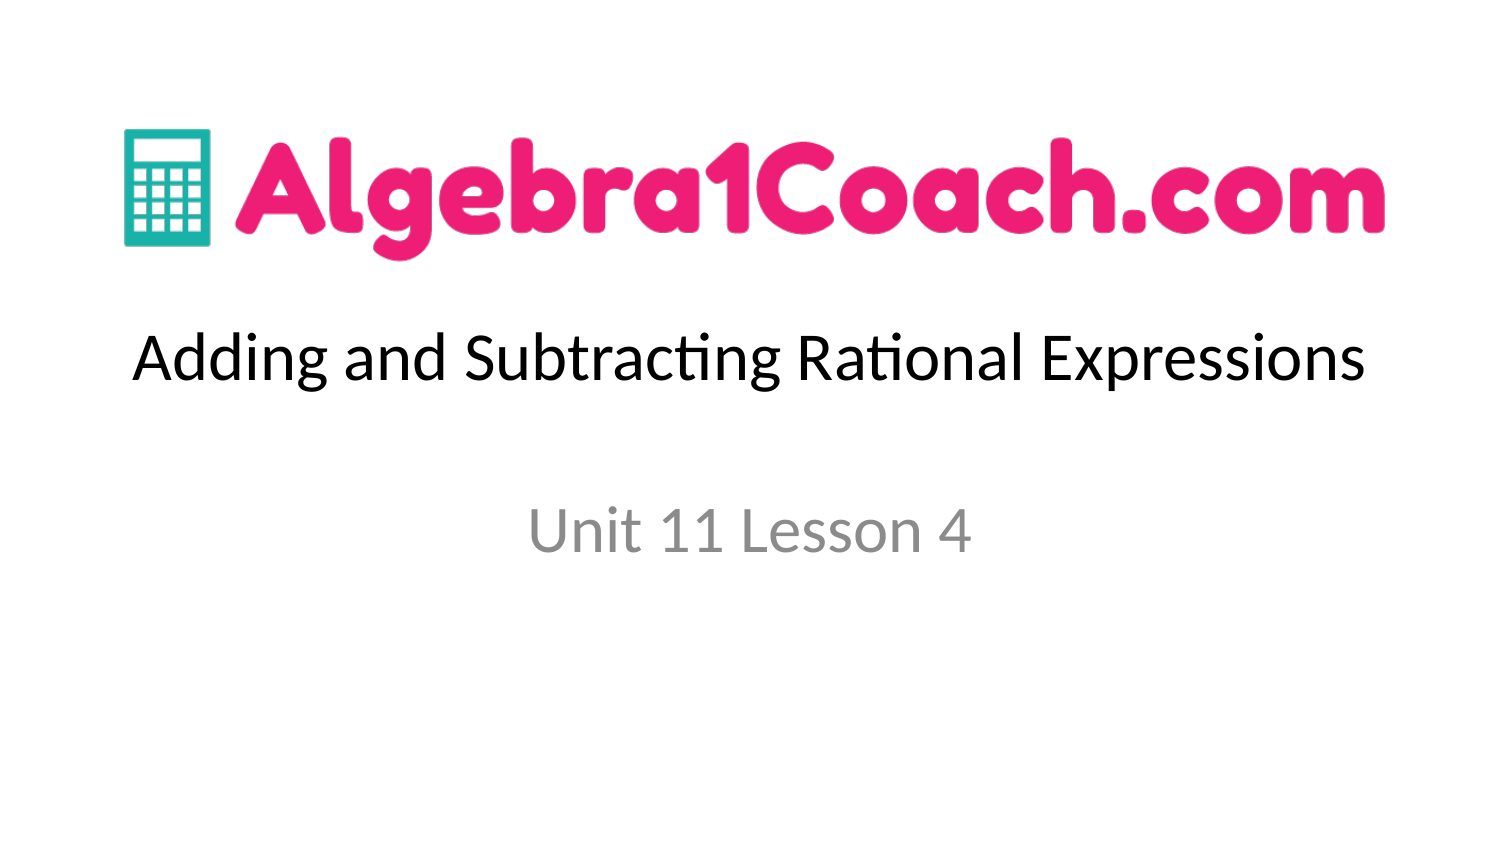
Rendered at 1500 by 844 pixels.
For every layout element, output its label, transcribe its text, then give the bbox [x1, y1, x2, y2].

title Adding and Subtracting Rational Expressions [112, 292, 1388, 443]
picture [69, 113, 1421, 284]
subtitle Unit 11 Lesson 4 [225, 478, 1275, 694]
